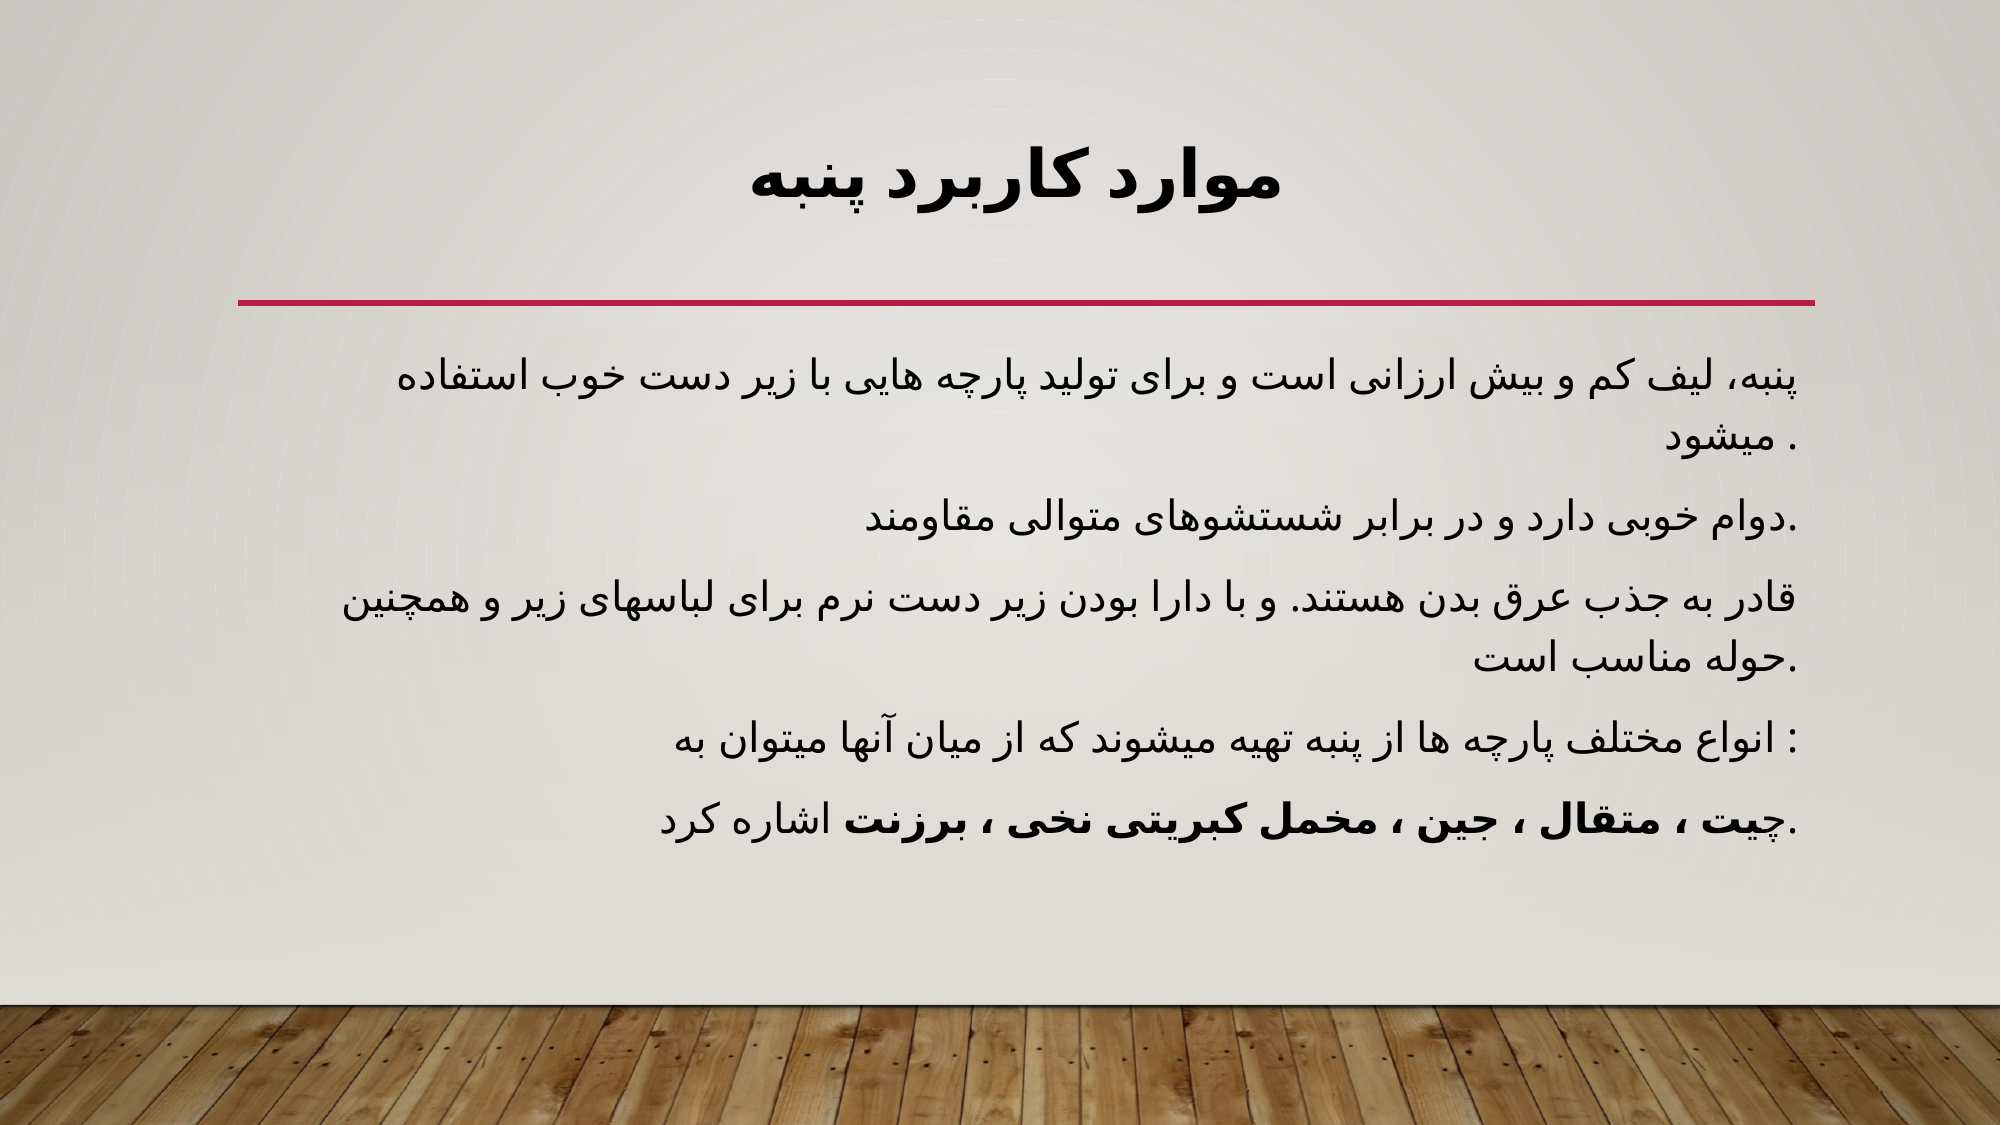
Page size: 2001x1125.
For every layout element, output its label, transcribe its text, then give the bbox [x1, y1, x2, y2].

title موارد کاربرد پنبه [238, 131, 1814, 305]
picture [0, 1005, 2000, 1125]
list پنبه، لیف کم و بیش ارزانی است و برای تولید پارچه هایی با زیر دست خوب استفاده میشود . دوام خوبی دارد و در برابر شستشوهای متوالی مقاومند. قادر به جذب عرق بدن هستند. و با دارا بودن زیر دست نرم برای لباسهای زیر و همچنین حوله مناسب است. انواع مختلف پارچه ها از پنبه تهیه میشوند که از میان آنها میتوان به : چیت ، متقال ، جین ، مخمل کبریتی نخی ، برزنت اشاره کرد. [238, 330, 1814, 897]
